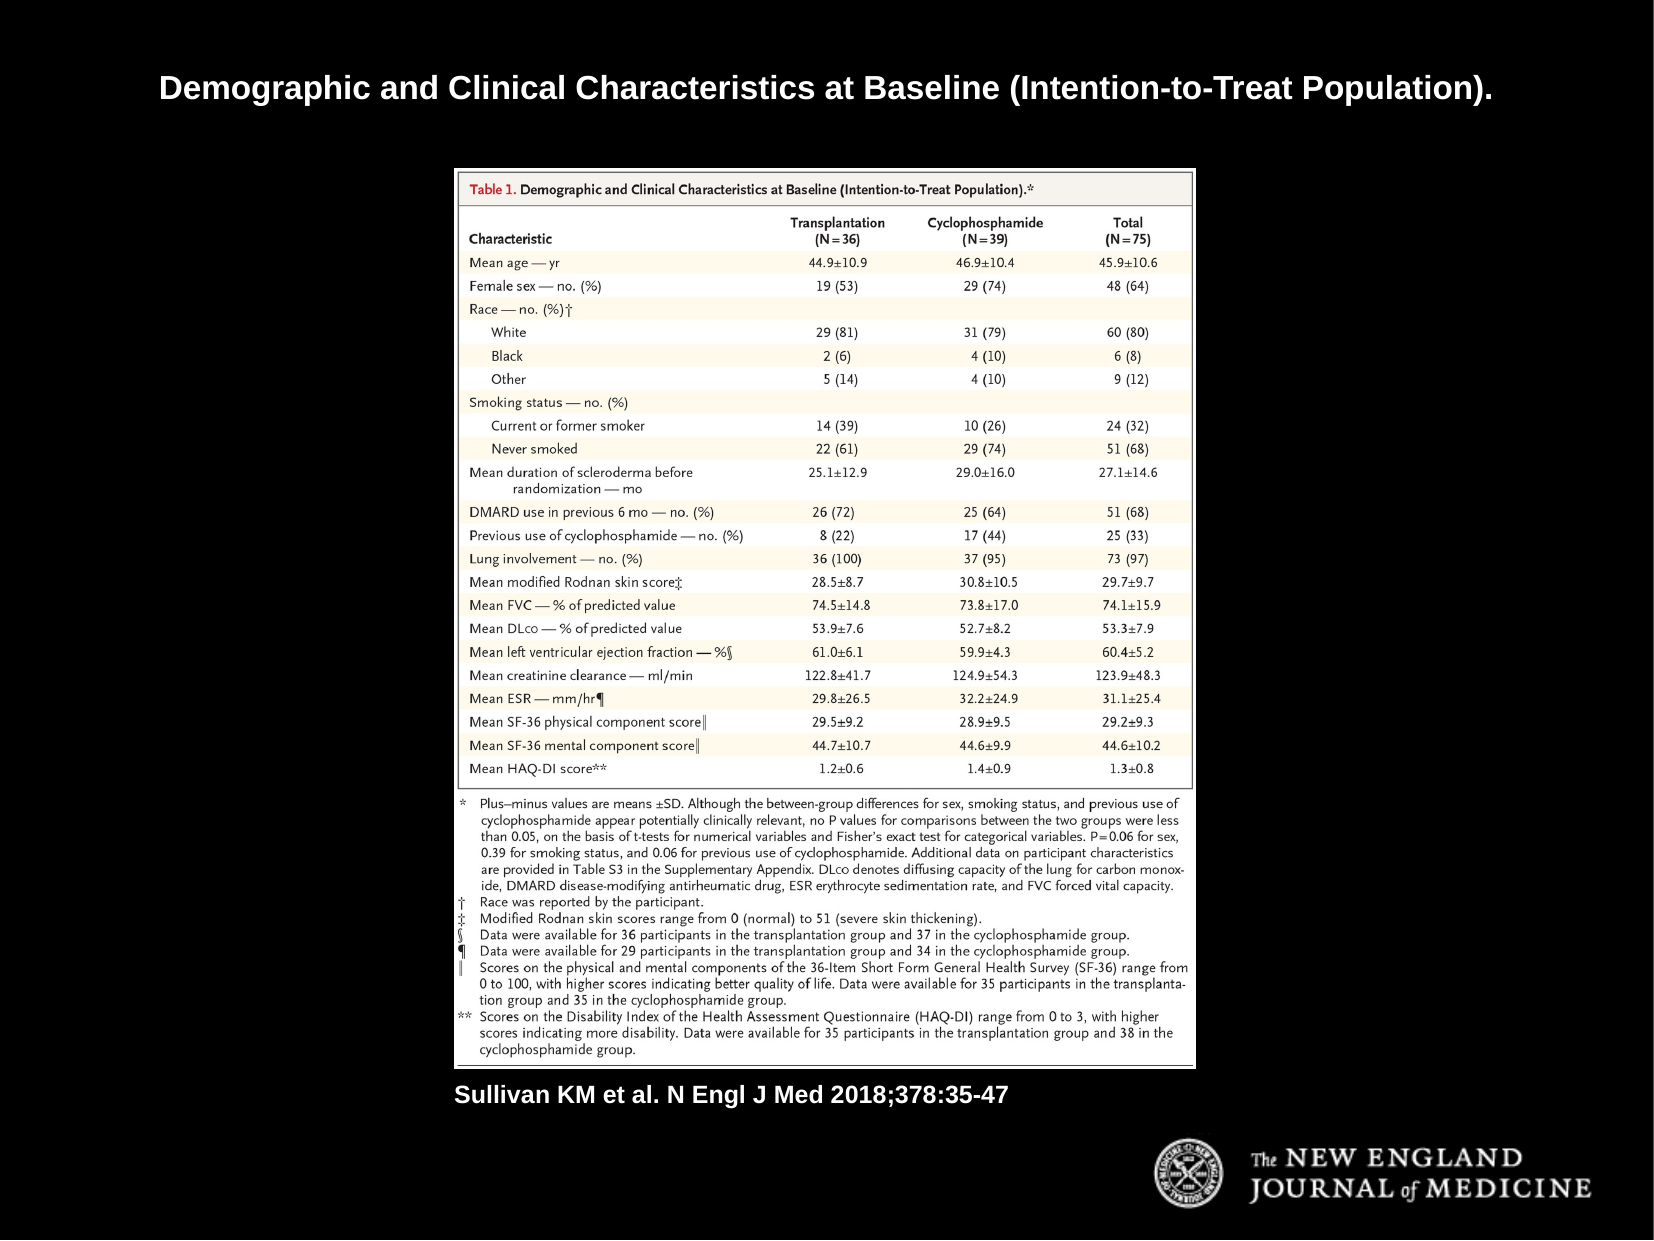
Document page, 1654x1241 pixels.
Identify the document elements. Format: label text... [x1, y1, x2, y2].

text_box Sullivan KM et al. N Engl J Med 2018;378:35-47 [454, 1079, 1196, 1109]
picture [453, 168, 1196, 1069]
picture [1141, 1133, 1606, 1213]
text_box Demographic and Clinical Characteristics at Baseline (Intention-to-Treat Population). [58, 69, 1596, 108]
